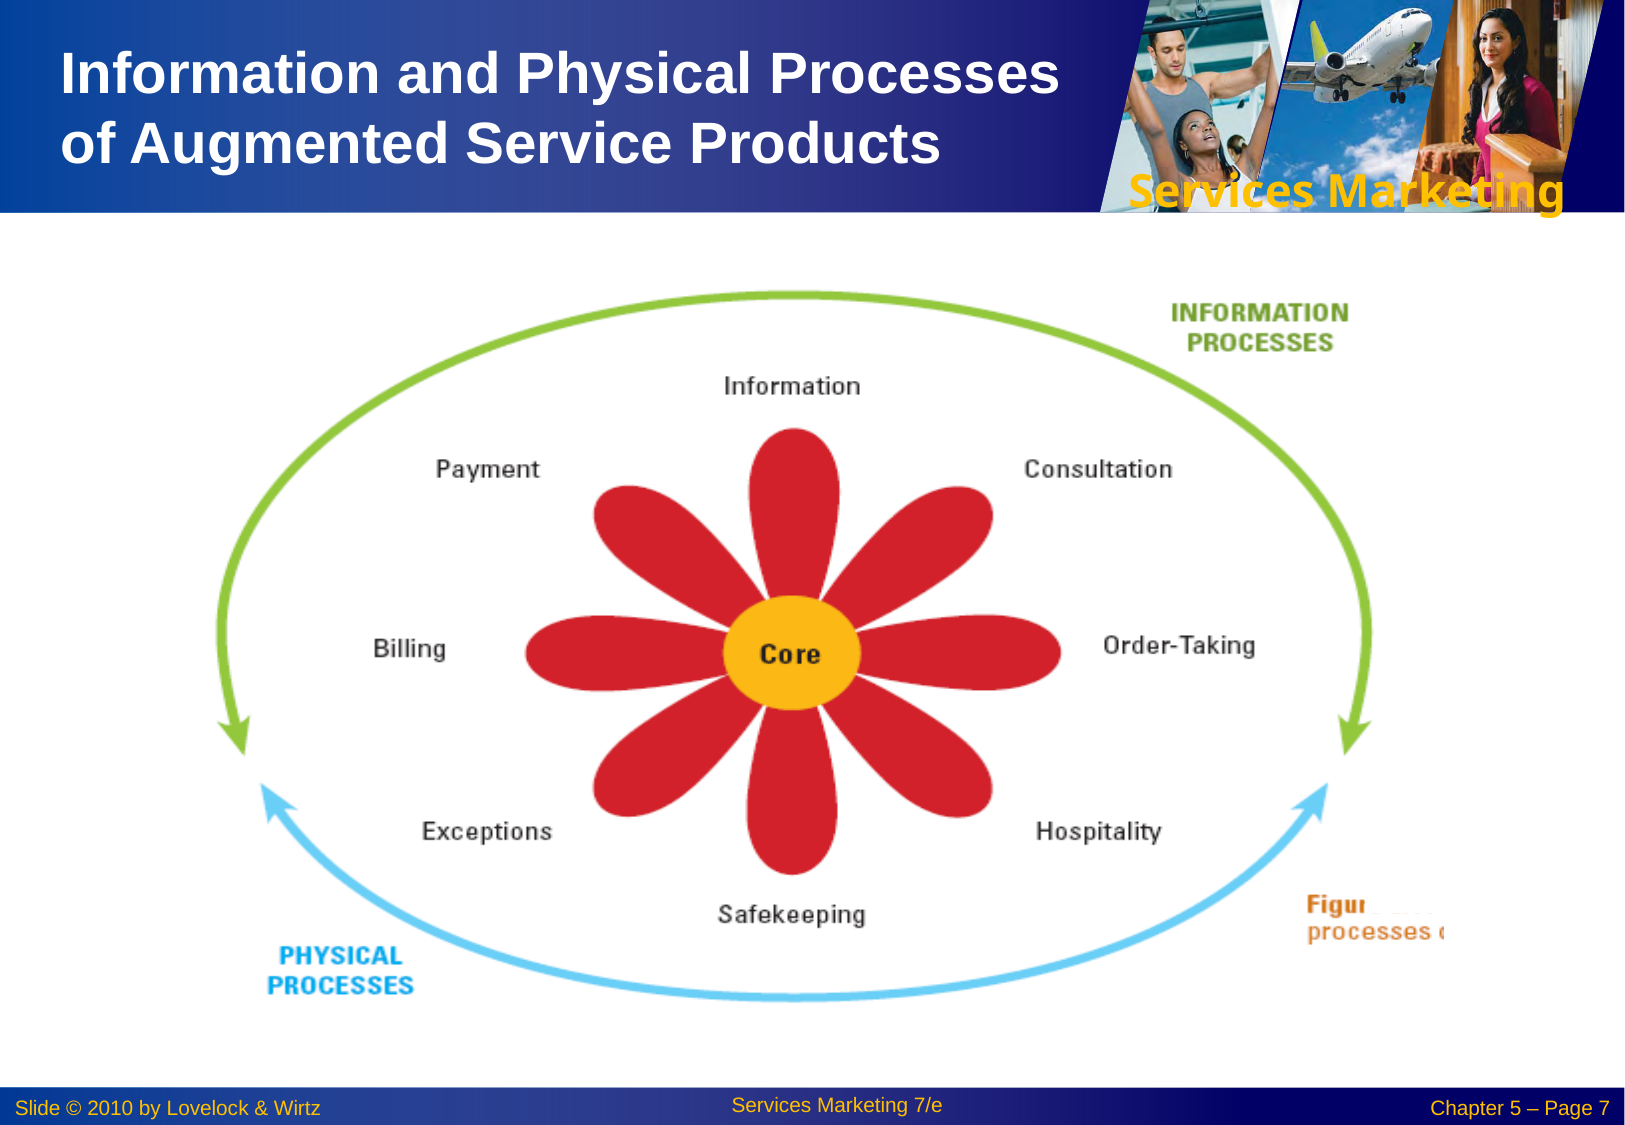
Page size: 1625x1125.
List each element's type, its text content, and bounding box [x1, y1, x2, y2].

picture [1276, 186, 1283, 192]
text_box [174, 262, 1550, 1013]
picture [1148, 0, 1604, 213]
picture [1546, 187, 1556, 202]
title Information and Physical Processes of Augmented Service Products [45, 6, 1276, 205]
picture [1100, 205, 1160, 213]
